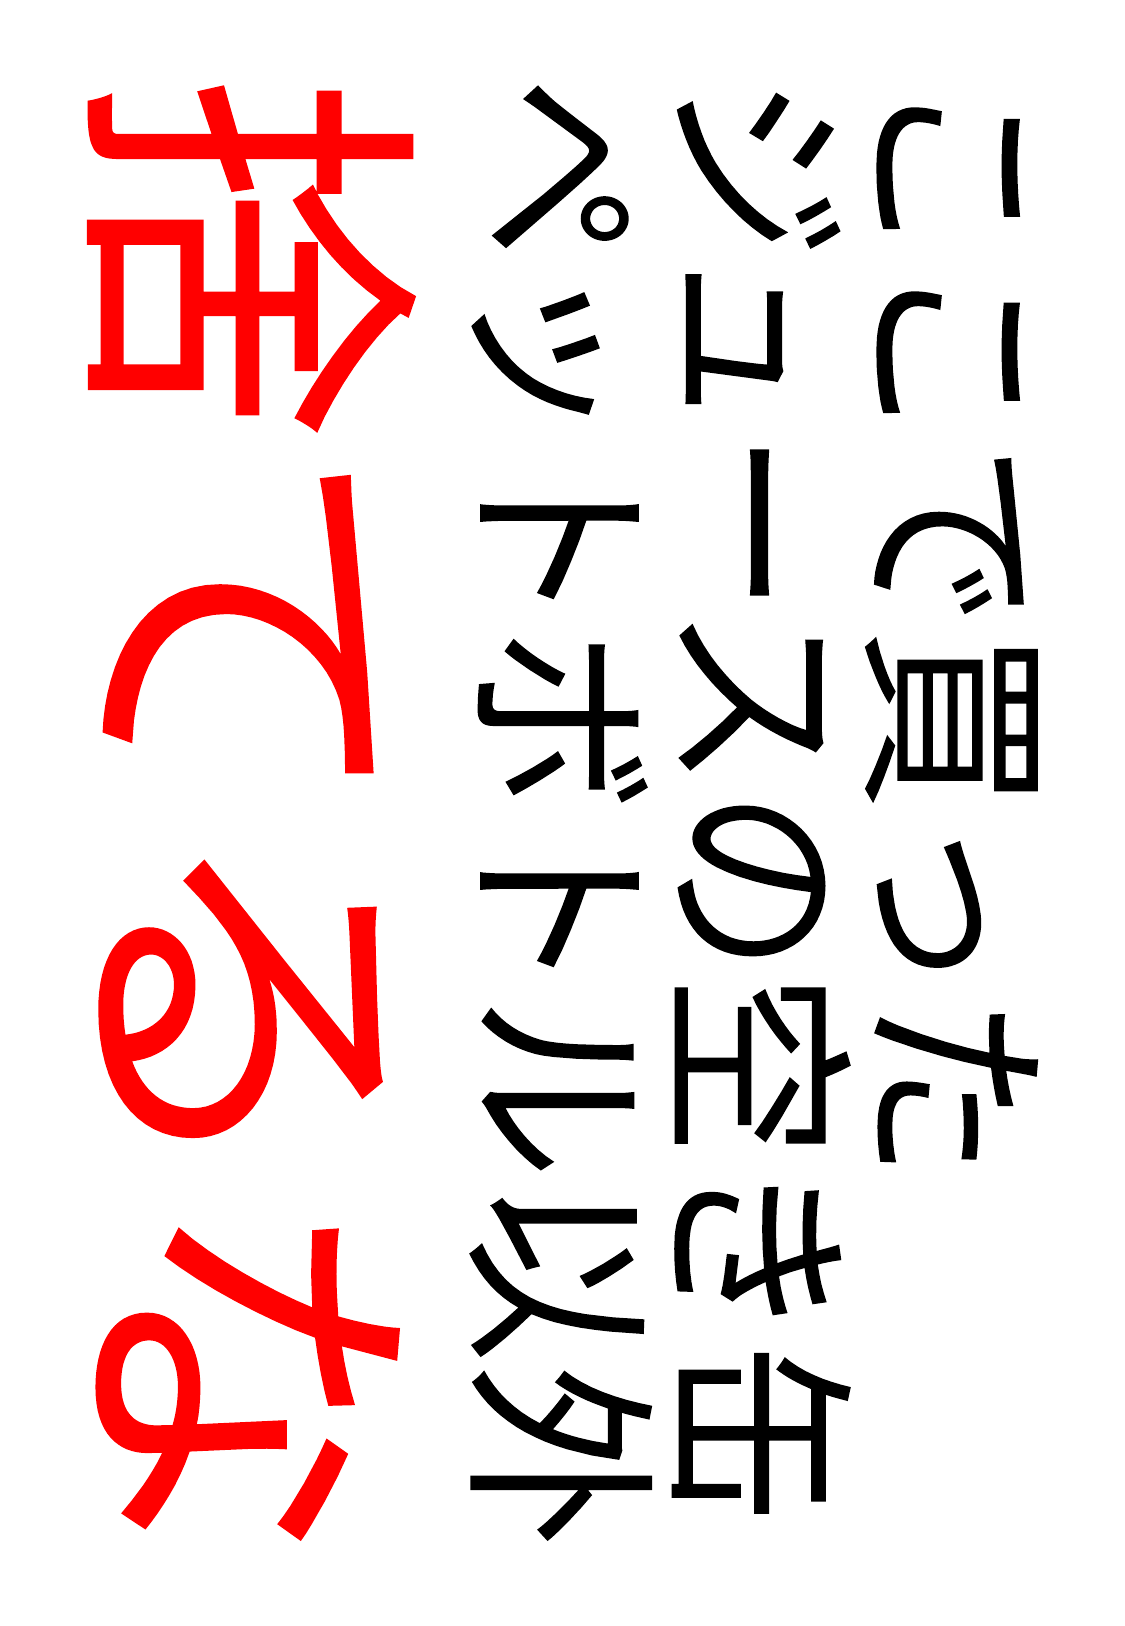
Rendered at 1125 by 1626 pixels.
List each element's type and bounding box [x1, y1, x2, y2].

text_box [86, 85, 1039, 1542]
